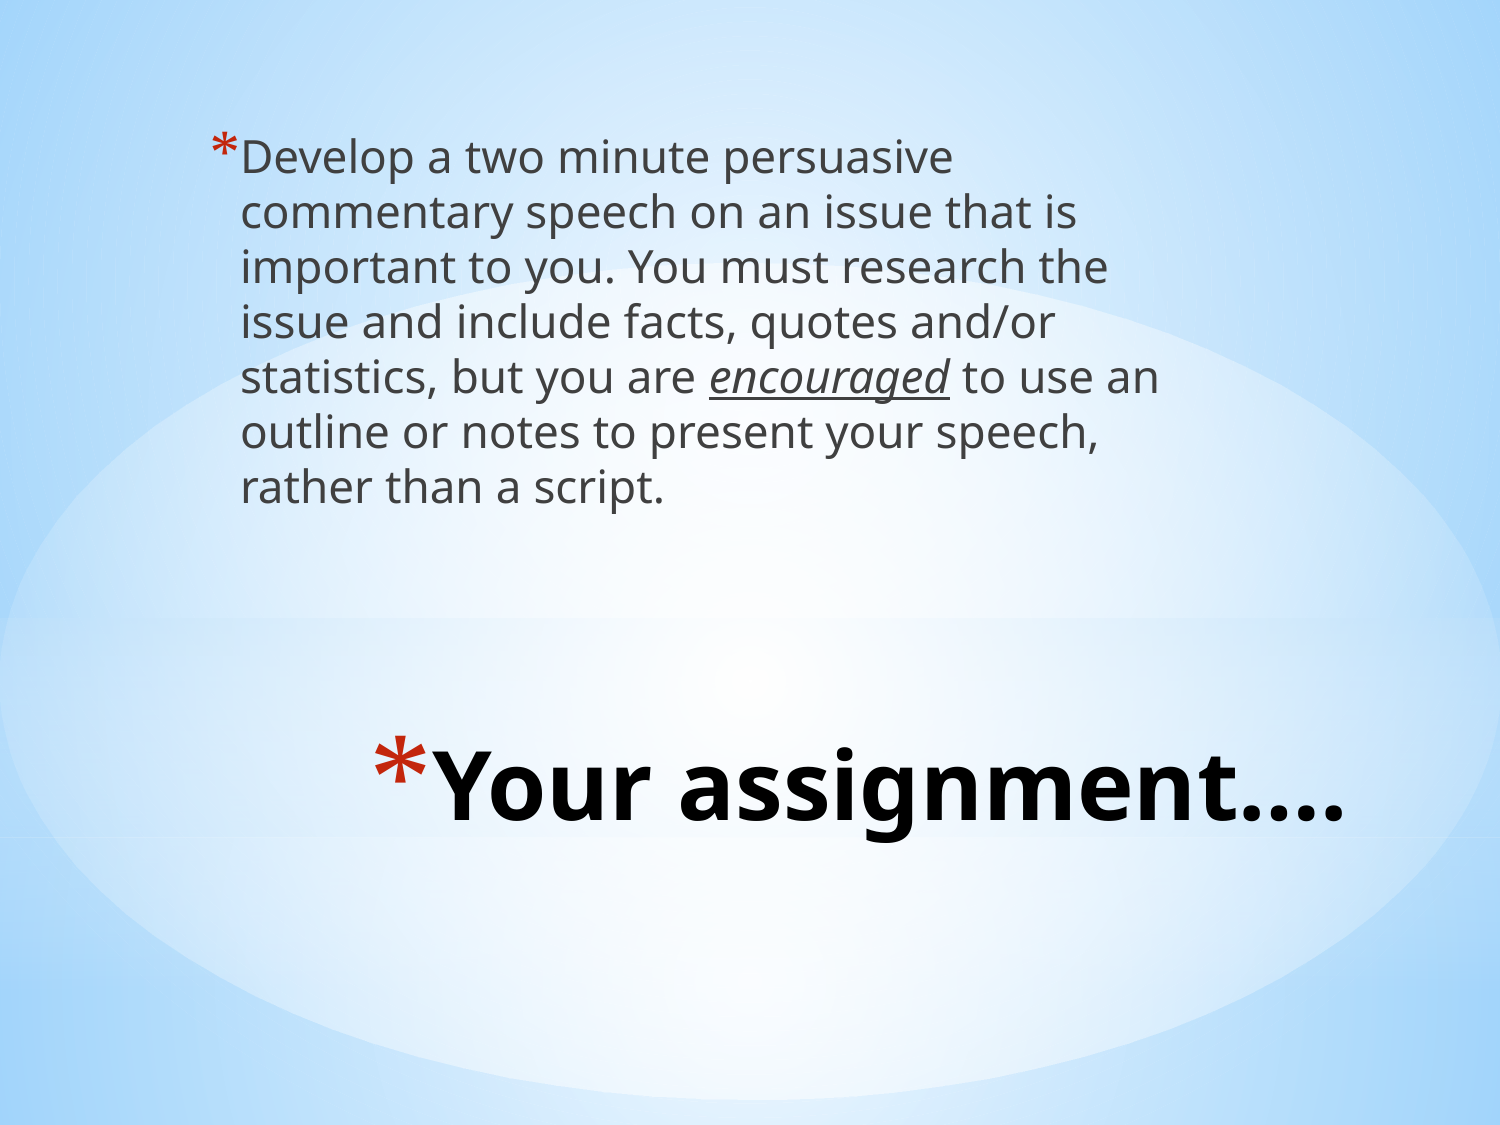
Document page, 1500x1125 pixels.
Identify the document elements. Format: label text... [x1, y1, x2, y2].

list Develop a two minute persuasive commentary speech on an issue that is important to you. You must research the issue and include facts, quotes and/or statistics, but you are encouraged to use an outline or notes to present your speech, rather than a script. [187, 120, 1238, 690]
title Your assignment…. [294, 717, 1363, 905]
